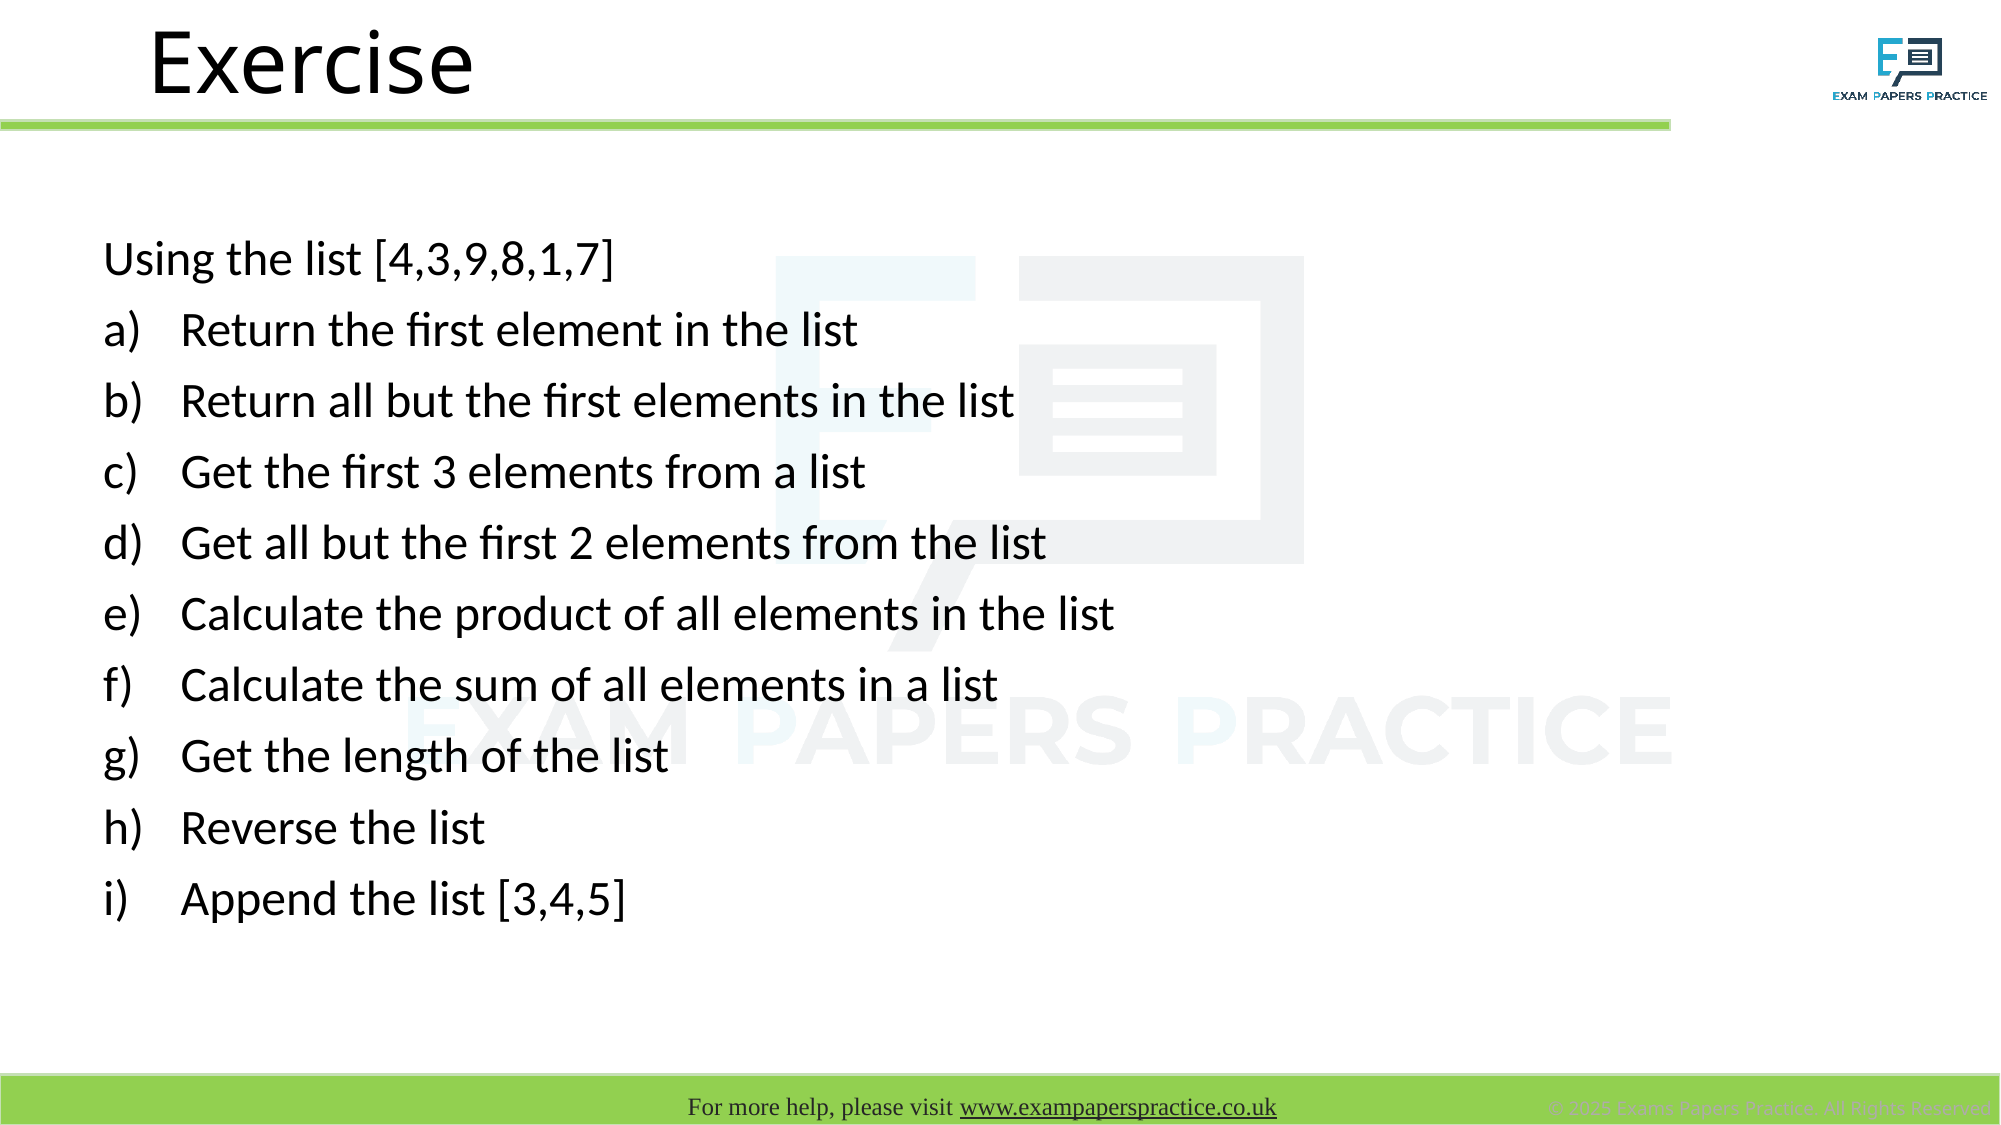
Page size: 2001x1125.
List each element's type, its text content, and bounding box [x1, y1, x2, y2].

list Using the list [4,3,9,8,1,7] Return the first element in the list Return all but the first elements in the list Get the first 3 elements from a list Get all but the first 2 elements from the list Calculate the product of all elements in the list Calculate the sum of all elements in a list Get the length of the list Reverse the list Append the list [3,4,5] [88, 225, 1814, 939]
title Exercise [132, 11, 1858, 121]
